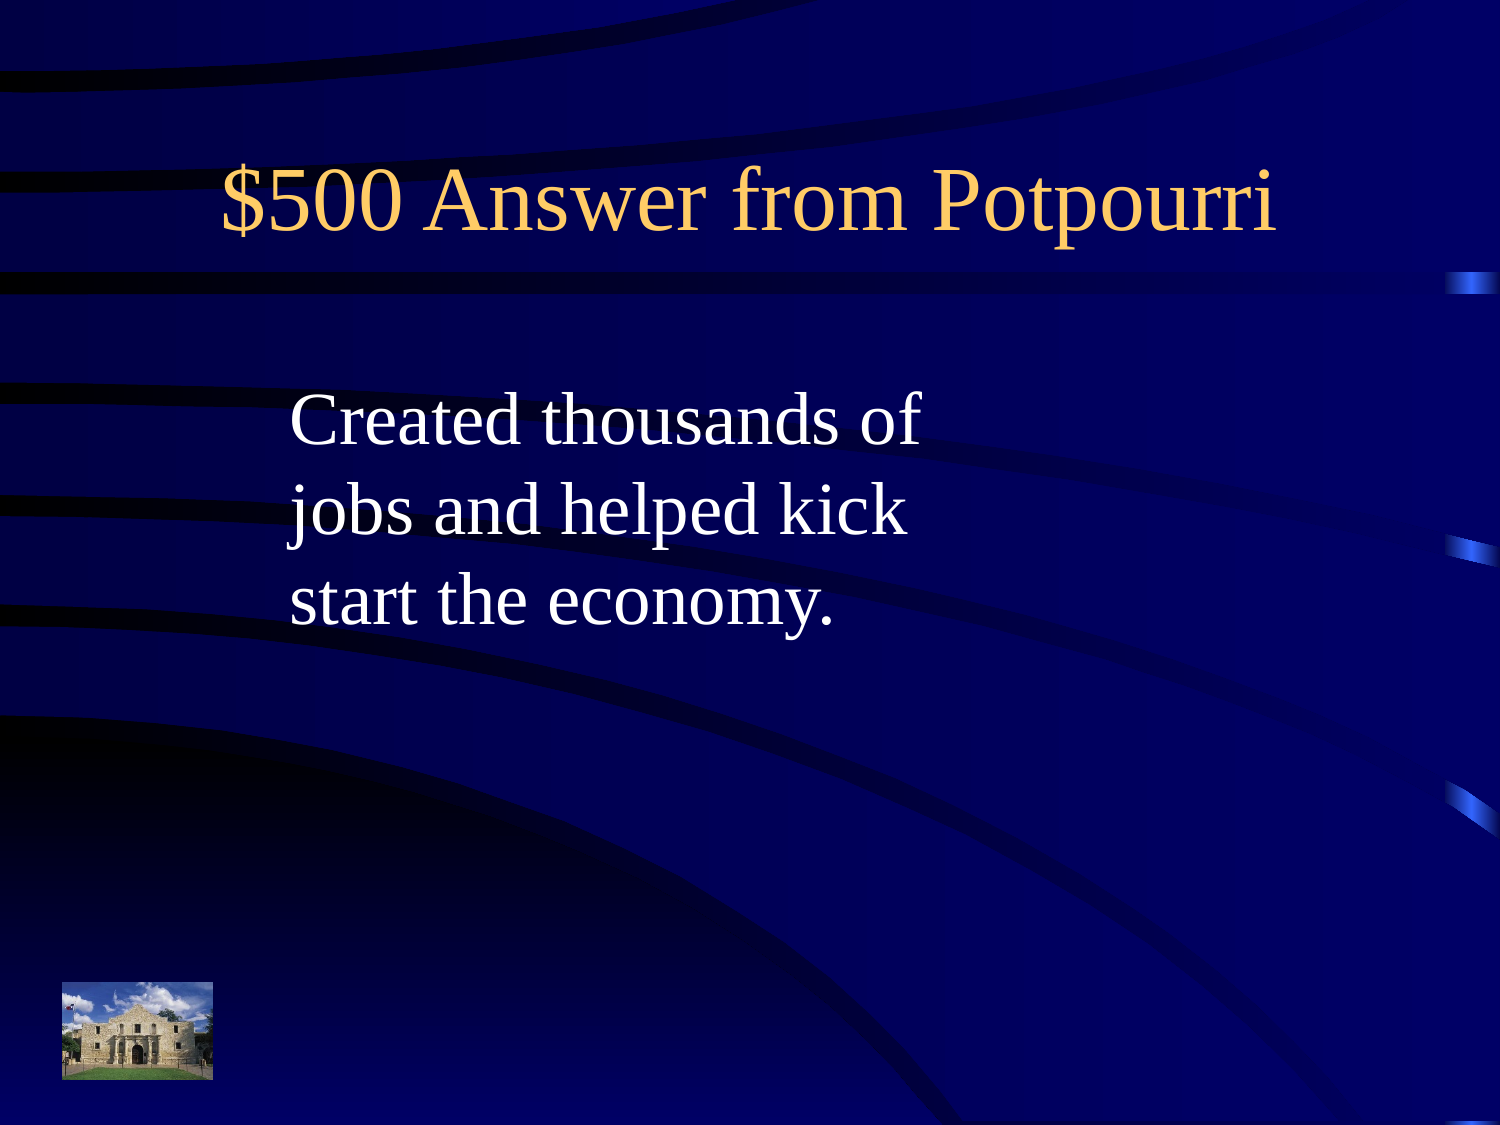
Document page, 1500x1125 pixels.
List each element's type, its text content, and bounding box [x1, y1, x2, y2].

picture [62, 982, 213, 1081]
text_box Created thousands of jobs and helped kick start the economy. [275, 362, 991, 648]
title $500 Answer from Potpourri [112, 99, 1388, 288]
